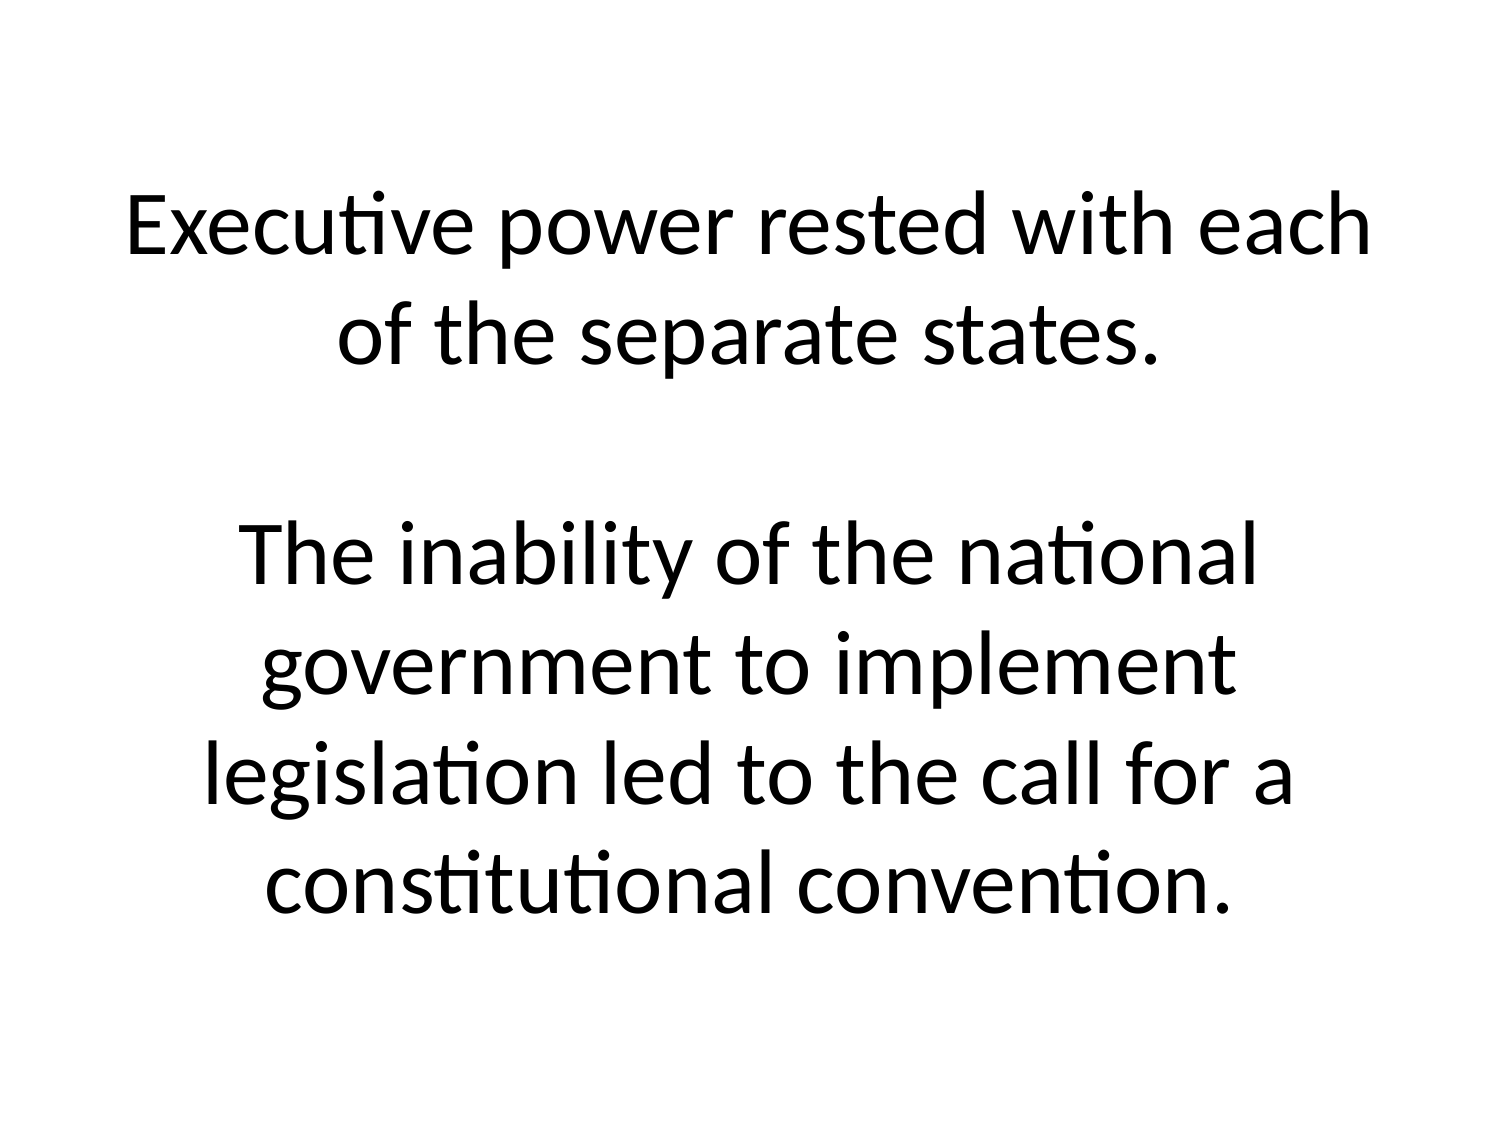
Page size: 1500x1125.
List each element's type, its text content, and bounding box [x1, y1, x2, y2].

title Executive power rested with each of the separate states. The inability of the national government to implement legislation led to the call for a constitutional convention. [74, 44, 1426, 1051]
